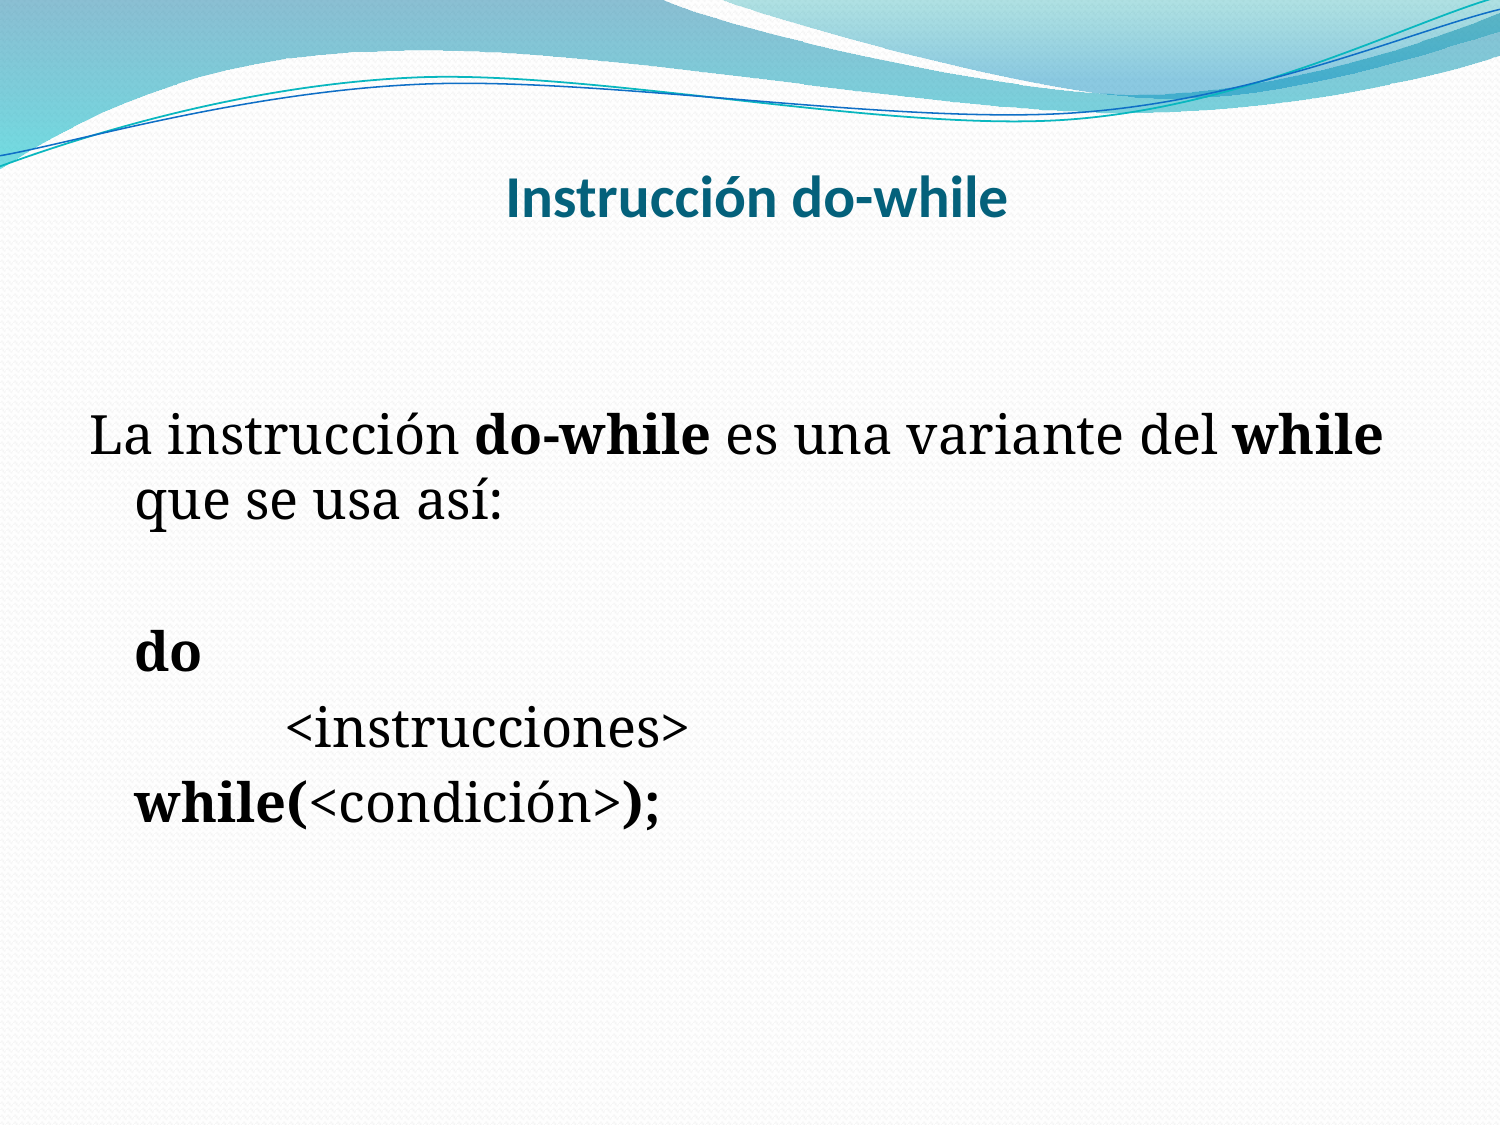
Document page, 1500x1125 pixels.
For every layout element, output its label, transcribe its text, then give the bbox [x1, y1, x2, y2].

list La instrucción do-while es una variante del while que se usa así: do <instrucciones> while(<condición>); [75, 317, 1425, 1038]
title Instrucción do-while [88, 149, 1427, 302]
